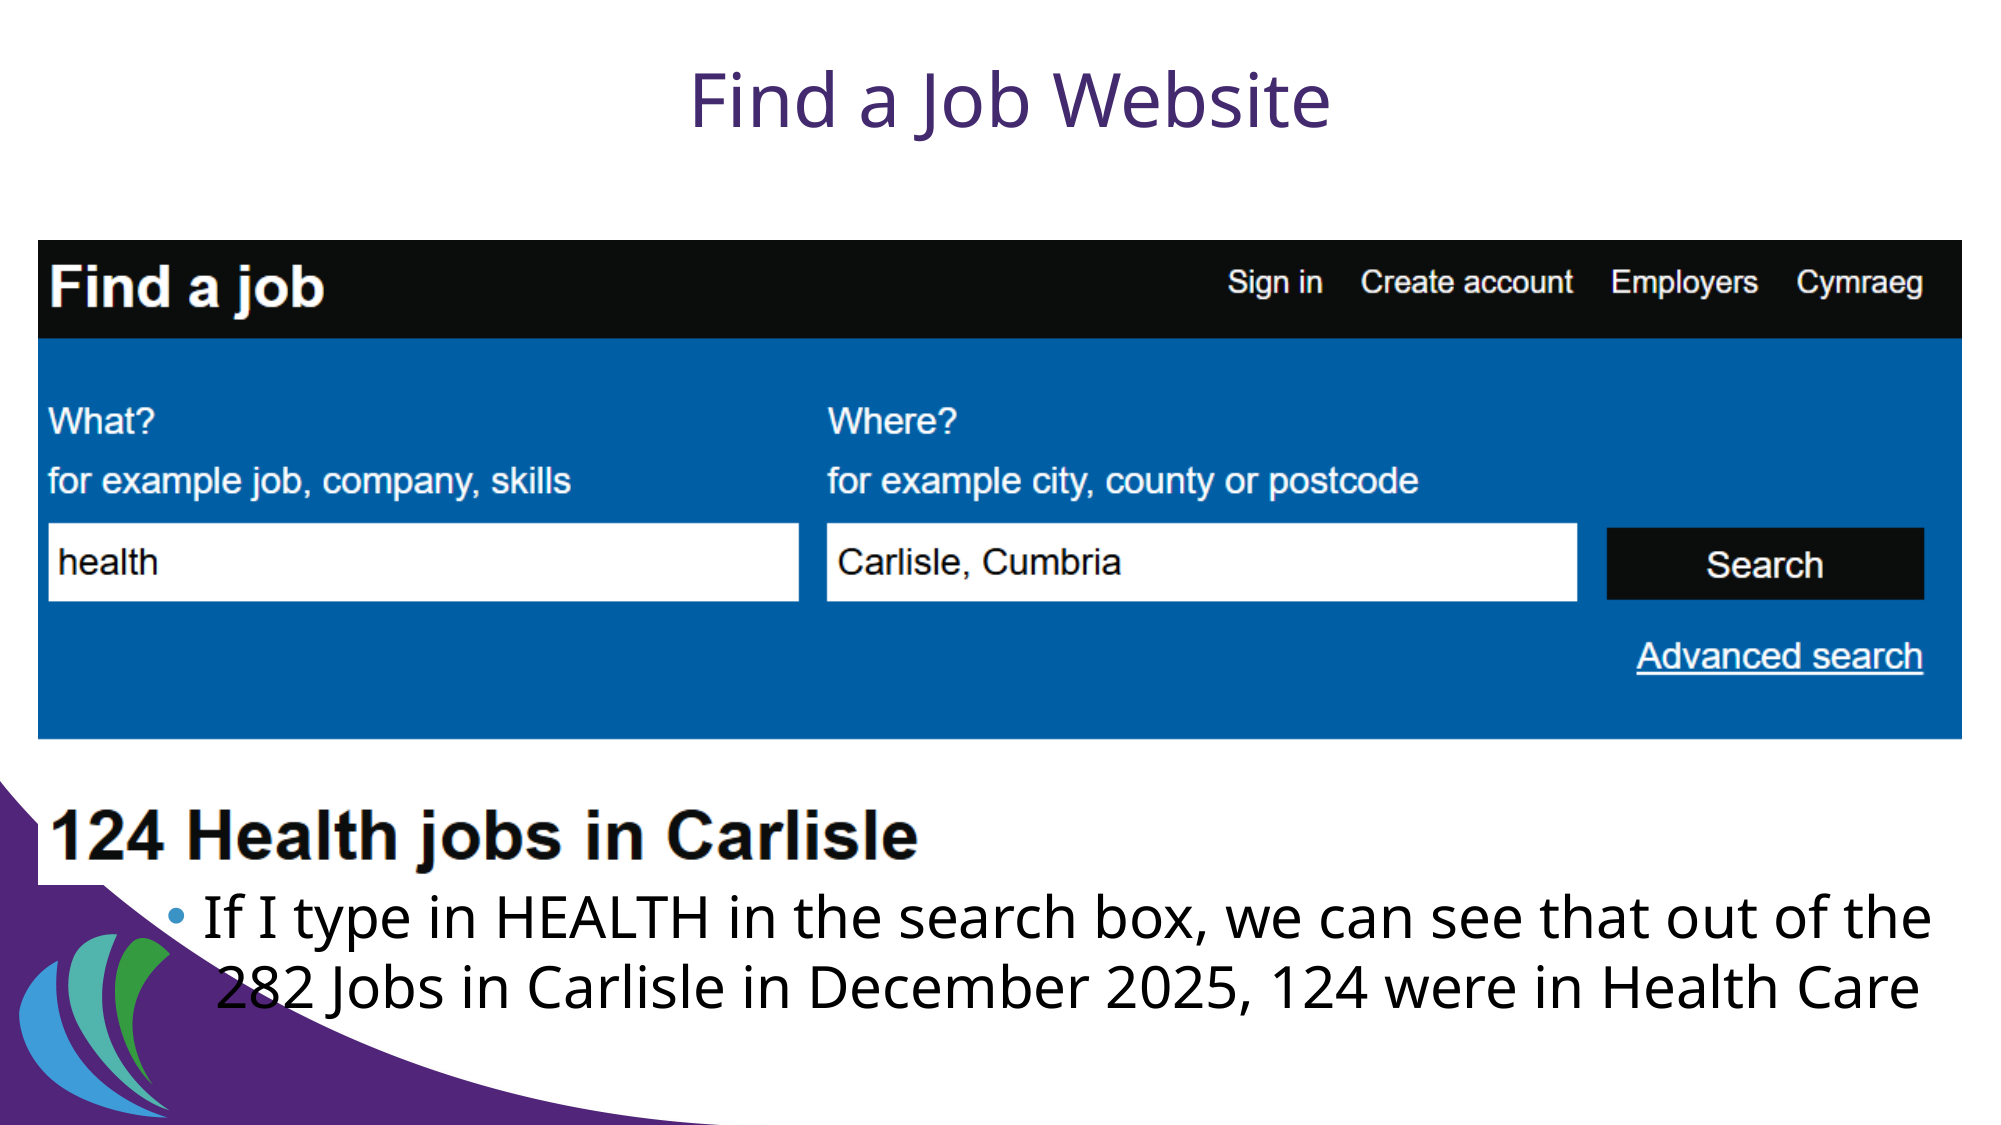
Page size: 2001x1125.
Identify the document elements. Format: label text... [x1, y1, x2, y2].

picture [0, 1, 2000, 1125]
title Find a Job Website [186, 14, 1837, 193]
list If I type in HEALTH in the search box, we can see that out of the 282 Jobs in Carlisle in December 2025, 124 were in Health Care [123, 872, 1977, 1063]
